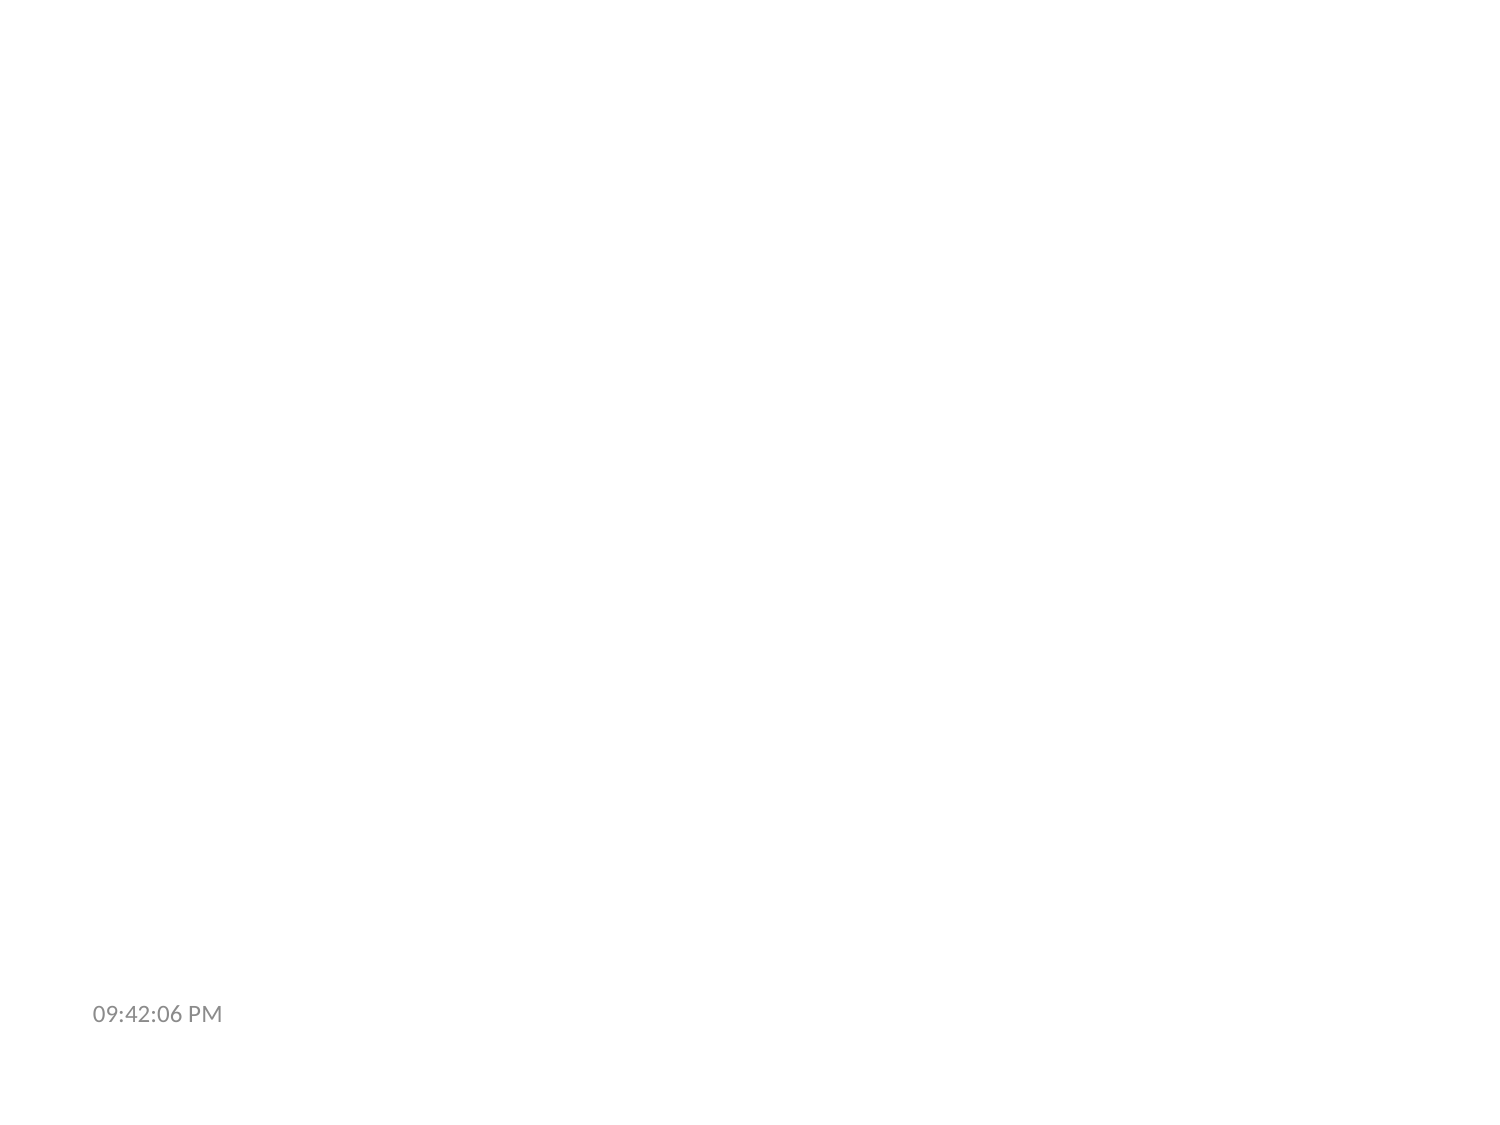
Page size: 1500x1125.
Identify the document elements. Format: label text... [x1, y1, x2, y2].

text_box 3:35:09 PM [77, 982, 428, 1043]
